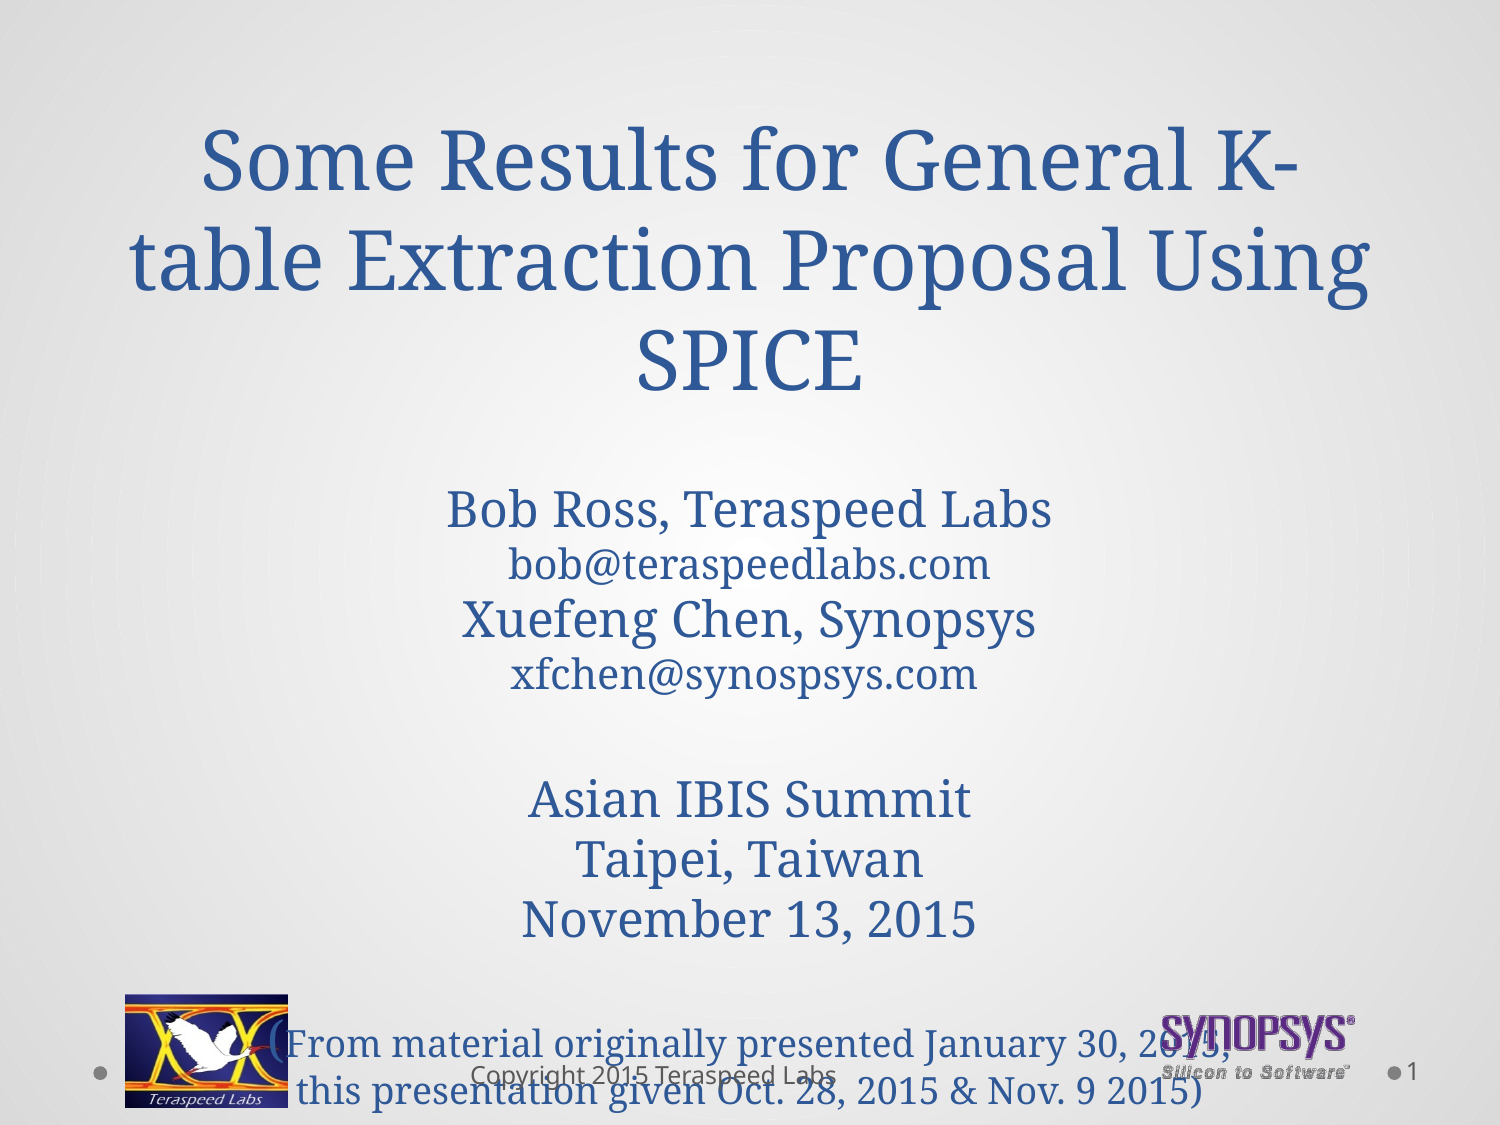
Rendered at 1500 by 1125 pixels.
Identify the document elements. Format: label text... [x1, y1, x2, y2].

picture [125, 994, 288, 1108]
slide_number 1 [1401, 1042, 1494, 1103]
picture [1162, 1000, 1355, 1092]
footer Copyright 2015 Teraspeed Labs [462, 1044, 930, 1105]
title Some Results for General K-table Extraction Proposal Using SPICE Bob Ross, Teraspeed Labs bob@teraspeedlabs.com Xuefeng Chen, Synopsys xfchen@synospsys.com Asian IBIS Summit Taipei, Taiwan November 13, 2015 (From material originally presented January 30, 2015, this presentation given Oct. 28, 2015 & Nov. 9 2015) [112, 99, 1388, 800]
